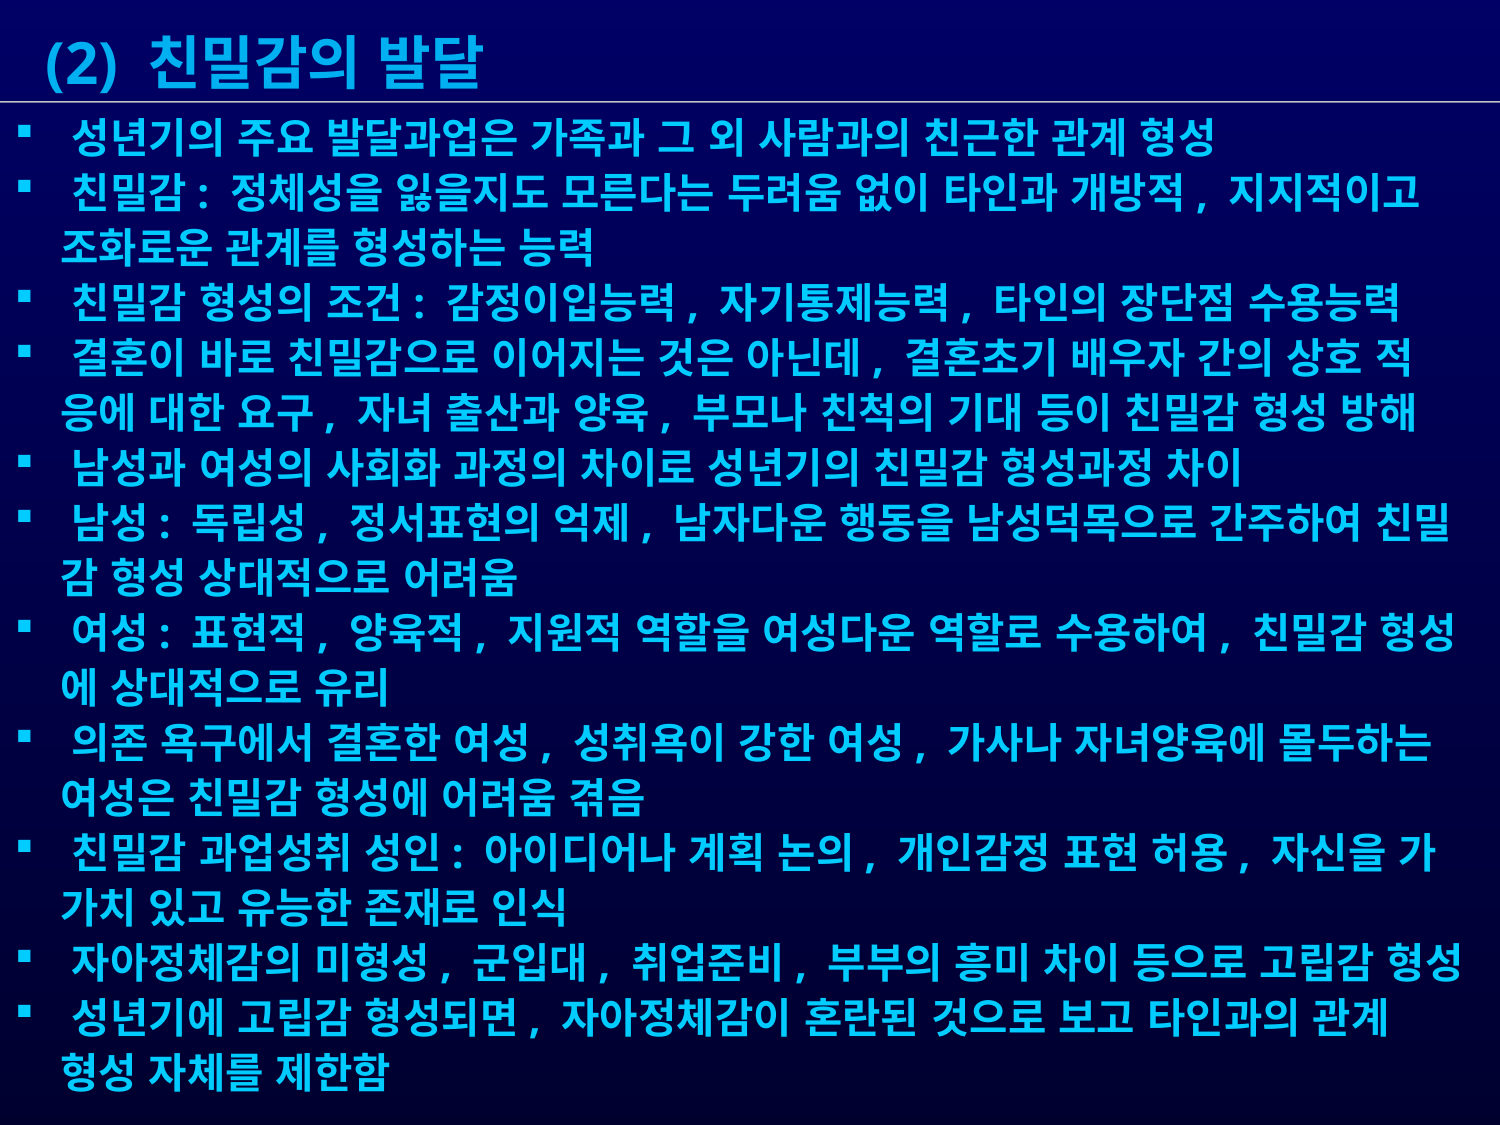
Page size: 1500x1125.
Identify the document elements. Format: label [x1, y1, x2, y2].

text_box [0, 18, 1500, 1115]
